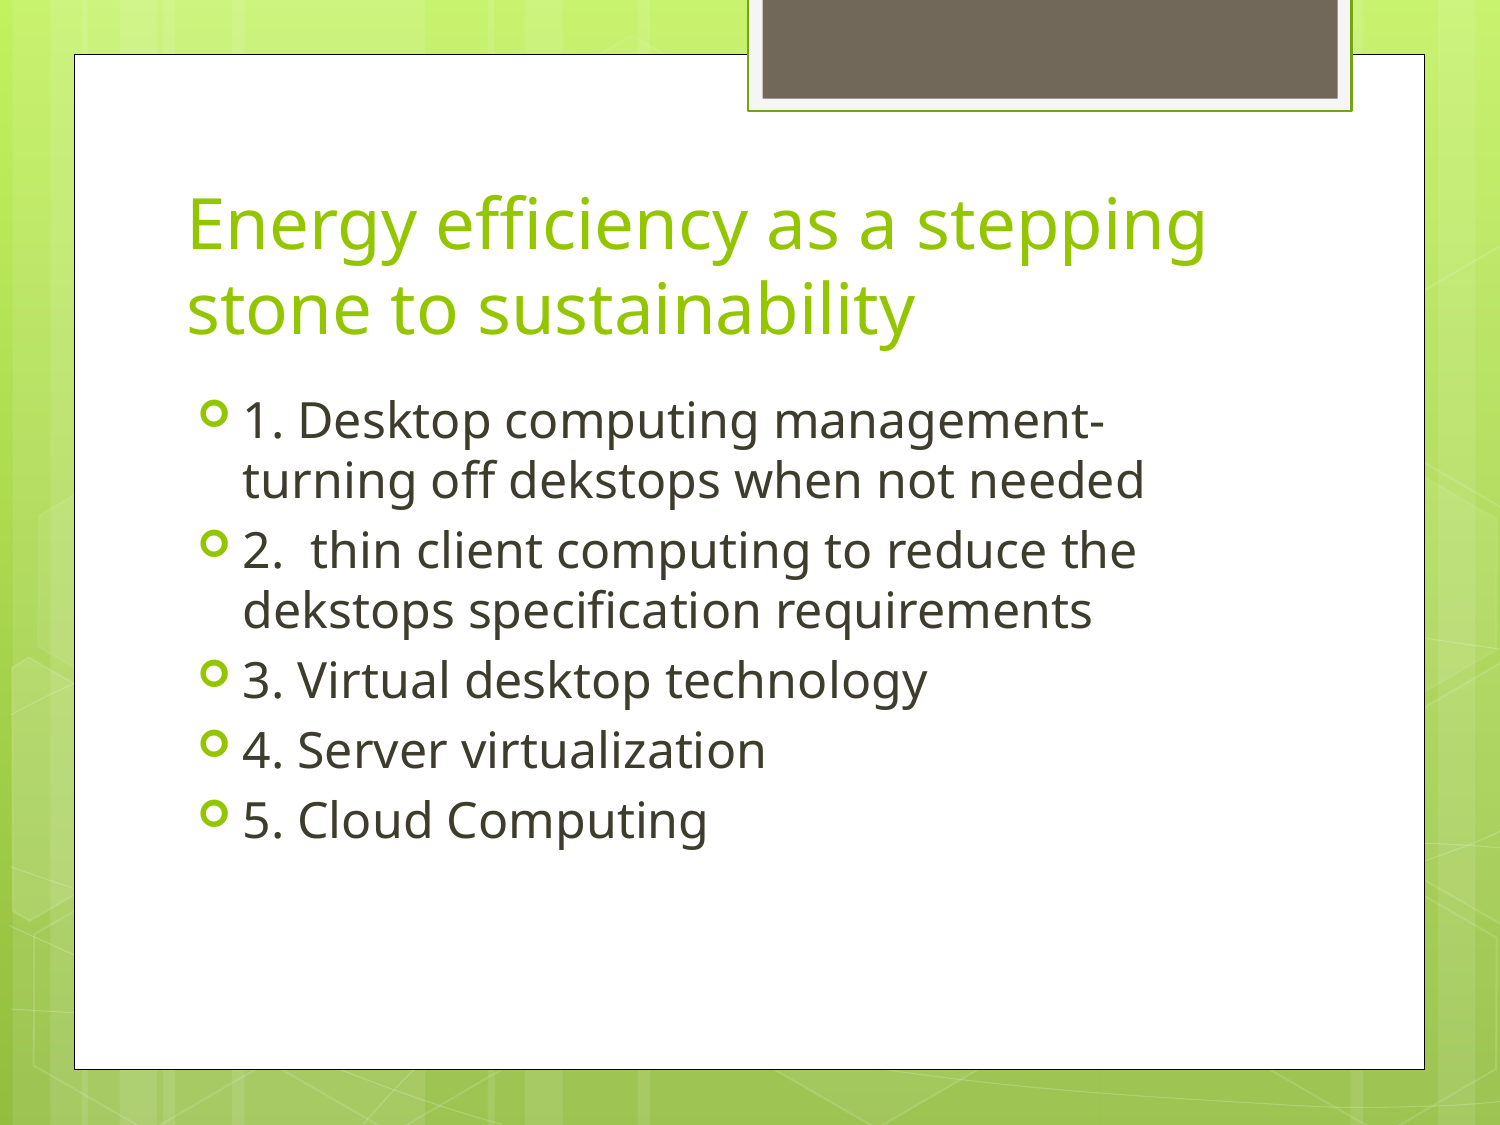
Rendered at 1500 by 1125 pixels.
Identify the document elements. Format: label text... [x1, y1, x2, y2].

list 1. Desktop computing management-turning off dekstops when not needed 2. thin client computing to reduce the dekstops specification requirements 3. Virtual desktop technology 4. Server virtualization 5. Cloud Computing [171, 381, 1283, 957]
title Energy efficiency as a stepping stone to sustainability [171, 168, 1324, 357]
